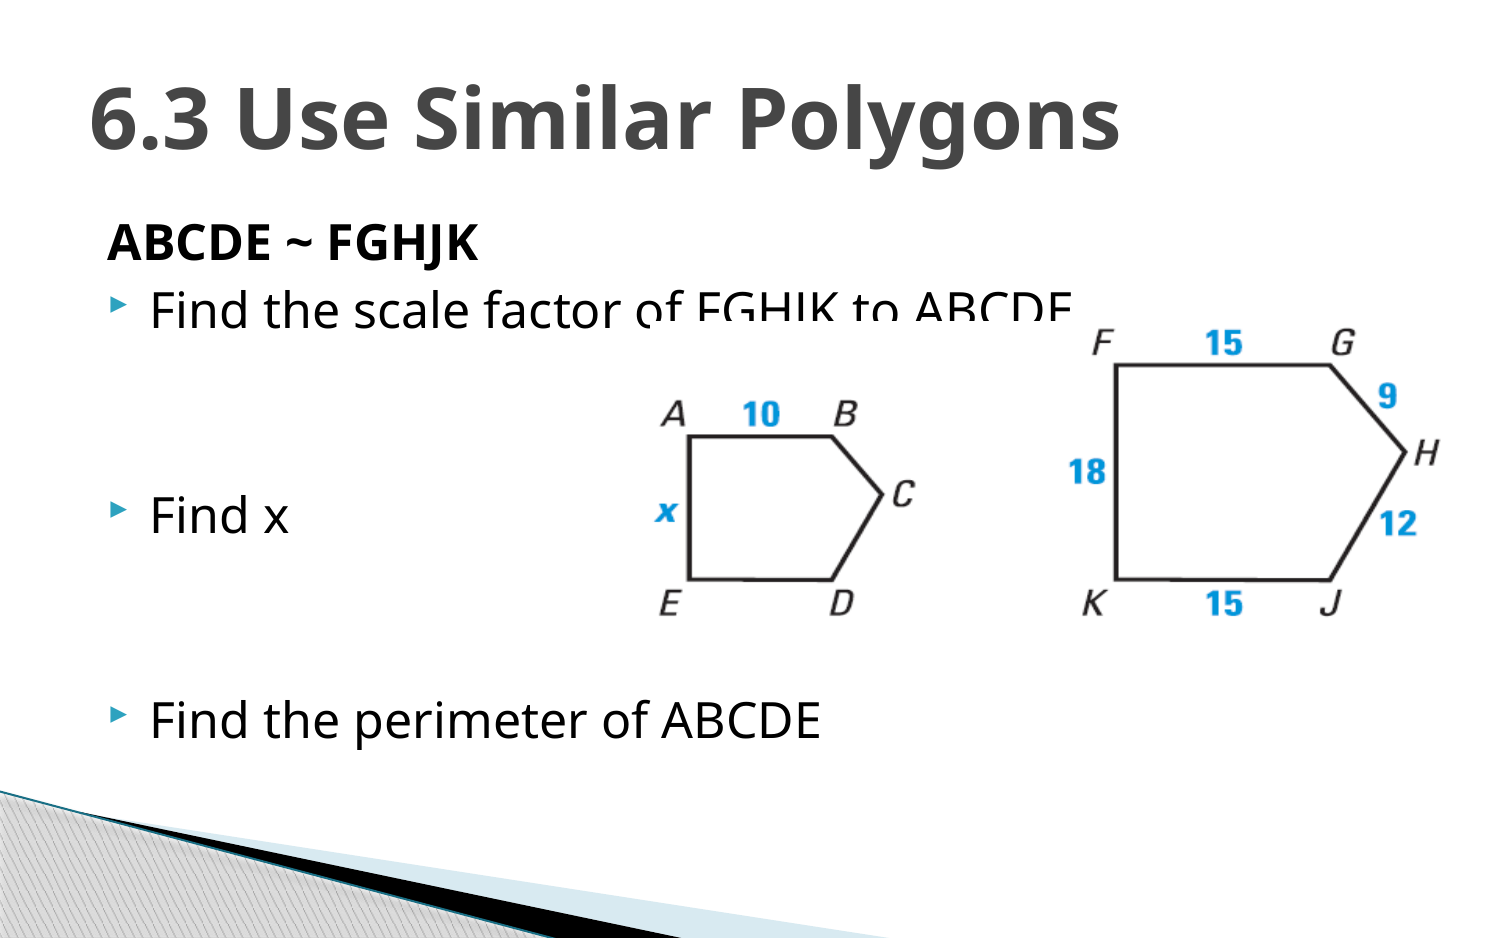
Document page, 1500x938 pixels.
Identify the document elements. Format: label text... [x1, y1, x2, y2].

list ABCDE ~ FGHJK Find the scale factor of FGHJK to ABCDE Find x Find the perimeter of ABCDE [75, 202, 1425, 822]
picture [649, 321, 1448, 621]
title 6.3 Use Similar Polygons [75, 37, 1425, 194]
